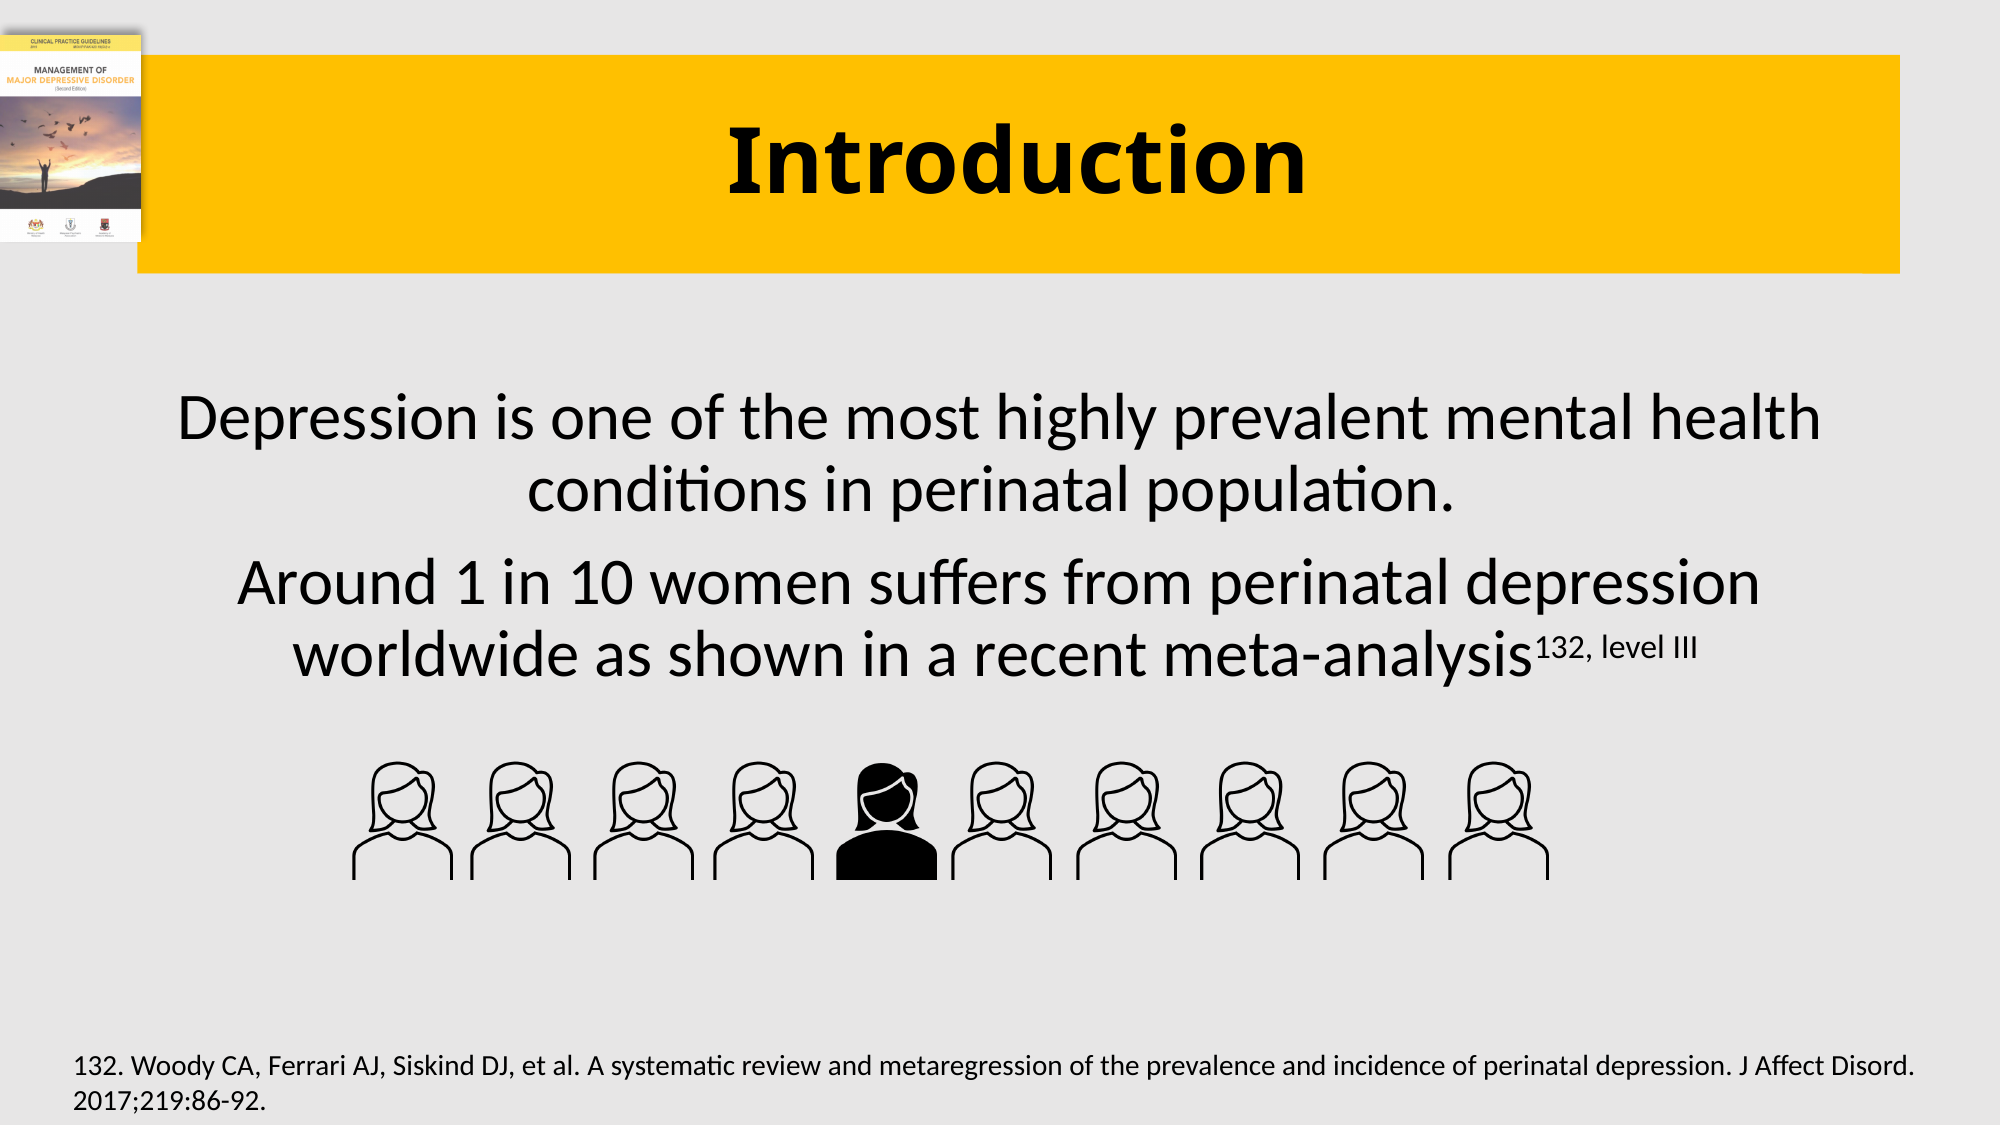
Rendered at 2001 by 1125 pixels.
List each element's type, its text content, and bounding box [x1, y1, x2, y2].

list Depression is one of the most highly prevalent mental health conditions in perinatal population. Around 1 in 10 women suffers from perinatal depression worldwide as shown in a recent meta-analysis132, level III [137, 273, 1863, 933]
title Introduction [137, 54, 1900, 274]
picture [0, 35, 141, 242]
picture [327, 751, 1574, 902]
text_box 132. Woody CA, Ferrari AJ, Siskind DJ, et al. A systematic review and metaregression of the prevalence and incidence of perinatal depression. J Affect Disord. 2017;219:86-92. [58, 1039, 1942, 1124]
